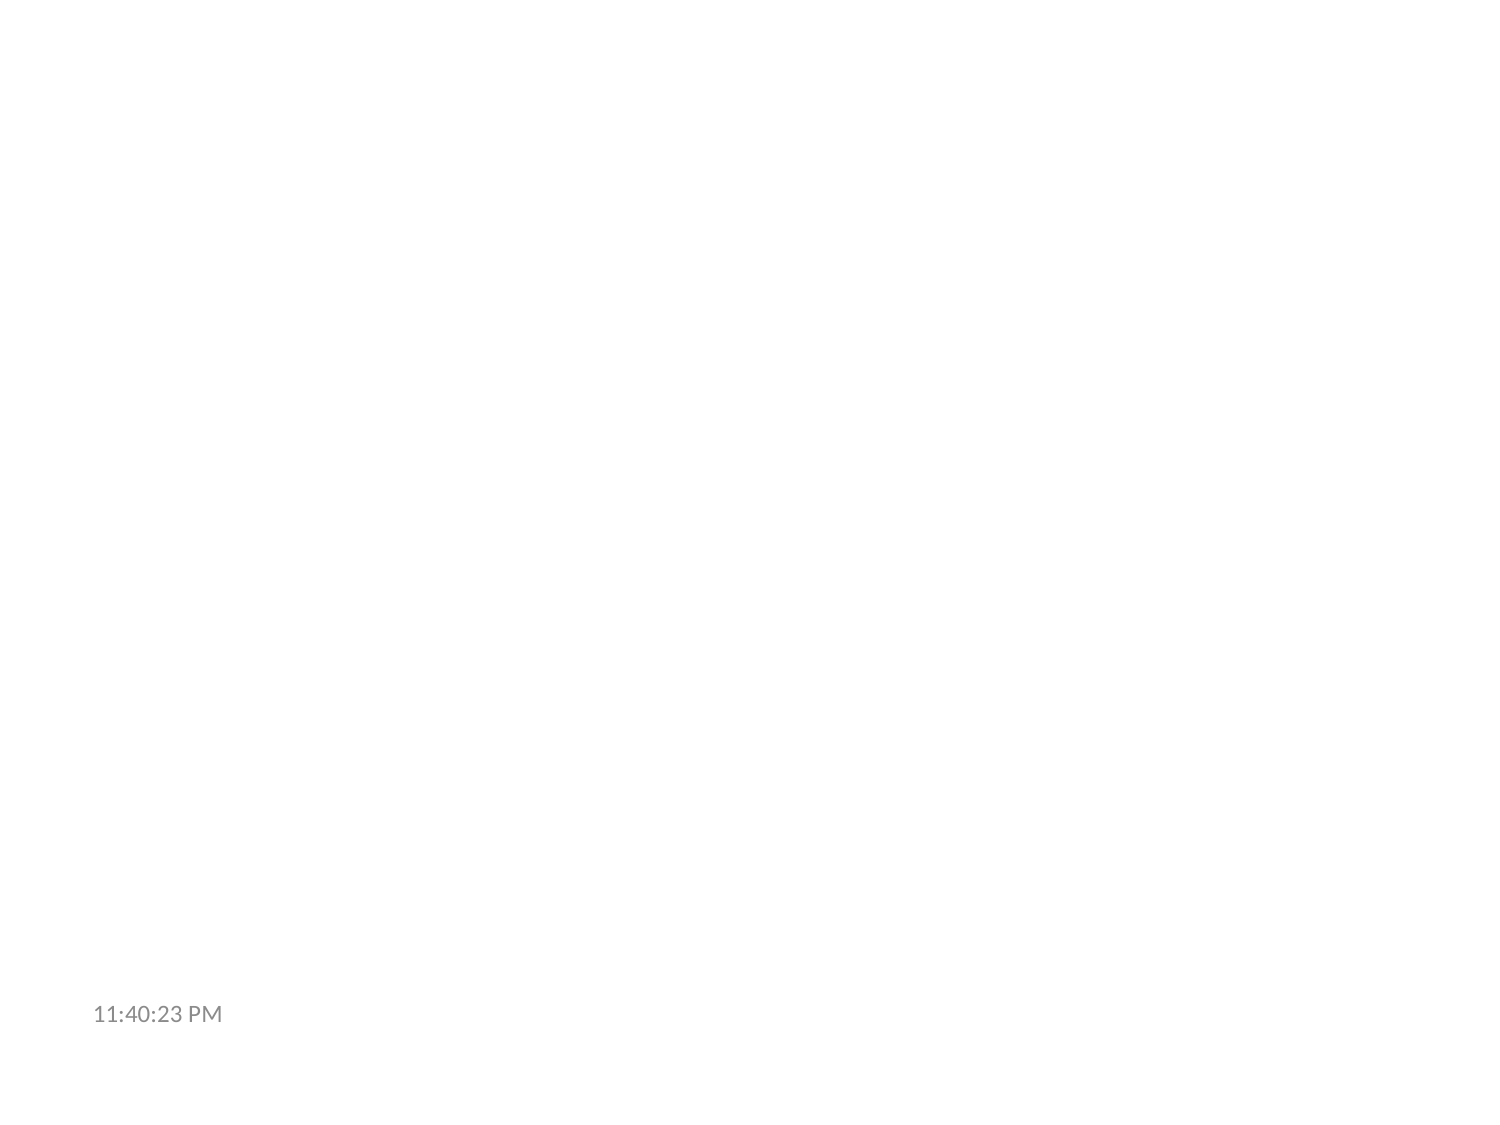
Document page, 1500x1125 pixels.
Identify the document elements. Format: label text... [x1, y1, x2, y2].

text_box 3:35:09 PM [77, 982, 428, 1043]
